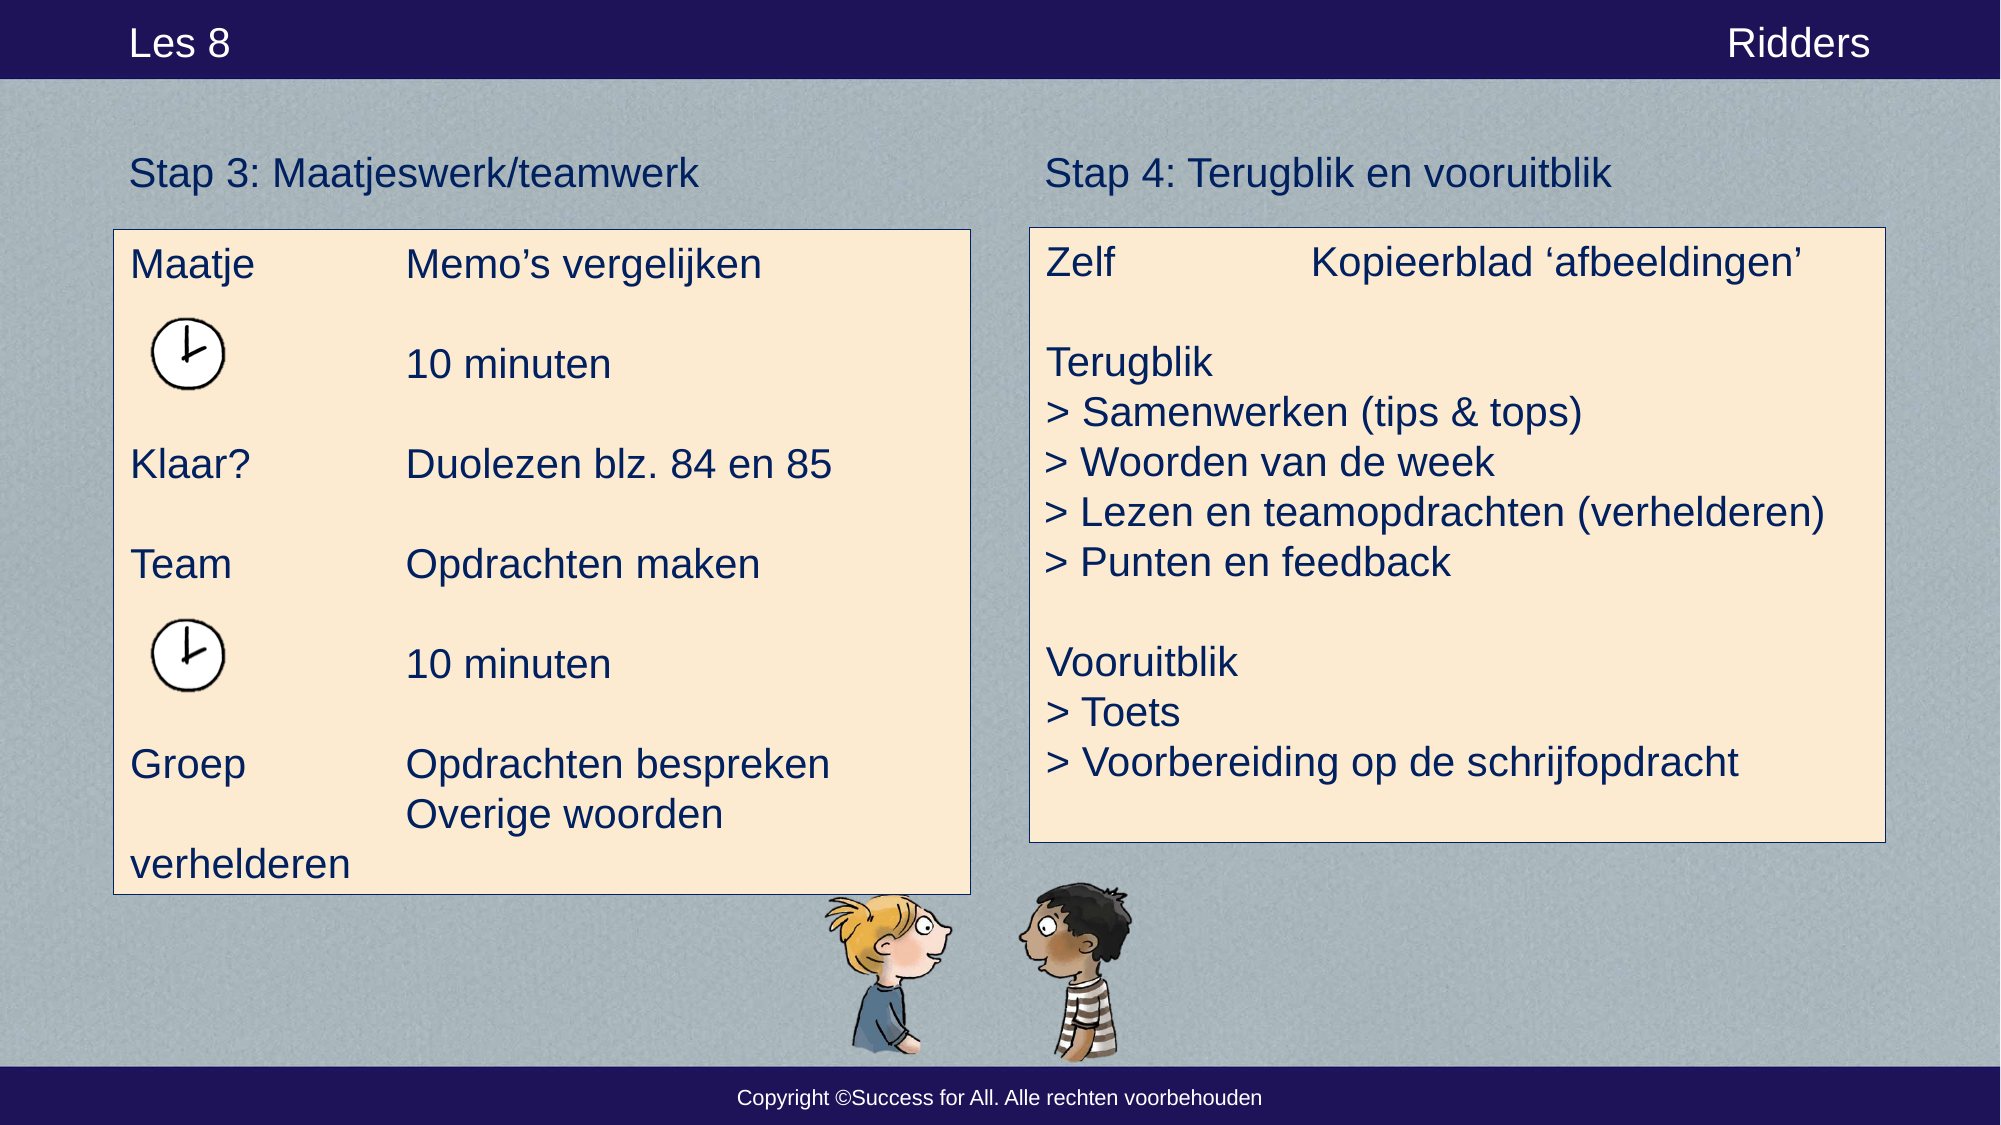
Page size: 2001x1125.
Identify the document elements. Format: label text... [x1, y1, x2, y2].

text_box Maatje Memo’s vergelijken 10 minuten Klaar? Duolezen blz. 84 en 85 Team Opdrachten maken 10 minuten Groep Opdrachten bespreken Overige woorden verhelderen [113, 229, 971, 895]
text_box Stap 4: Terugblik en vooruitblik [1029, 138, 1822, 204]
text_box Copyright ©Success for All. Alle rechten voorbehouden [0, 1076, 2000, 1125]
text_box Stap 3: Maatjeswerk/teamwerk [114, 138, 907, 204]
text_box Les 8 [114, 8, 354, 73]
text_box Ridders [999, 8, 1886, 73]
text_box Zelf Kopieerblad ‘afbeeldingen’ Terugblik > Samenwerken (tips & tops) > Woorden van de week > Lezen en teamopdrachten (verhelderen) > Punten en feedback Vooruitblik > Toets > Voorbereiding op de schrijfopdracht [1029, 227, 1886, 843]
picture [0, 0, 2001, 1125]
